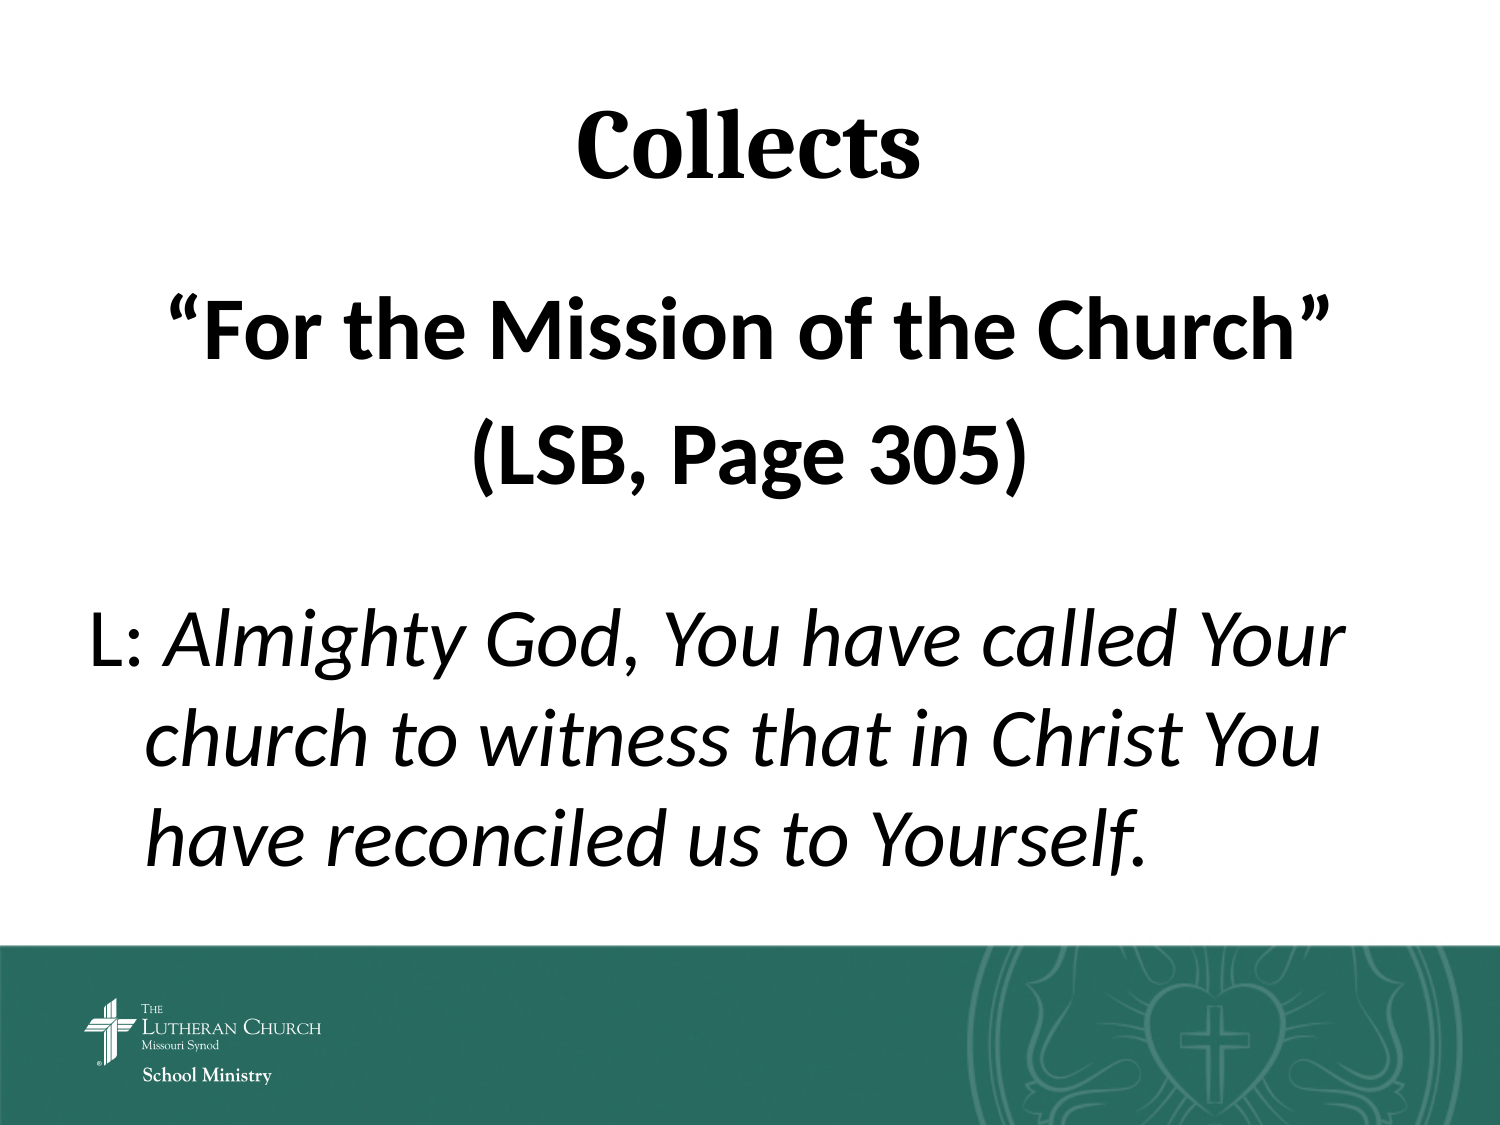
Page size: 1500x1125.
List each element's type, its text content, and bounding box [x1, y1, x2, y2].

picture [0, 0, 1500, 1125]
list “For the Mission of the Church” (LSB, Page 305) L: Almighty God, You have called Your church to witness that in Christ You have reconciled us to Yourself. [73, 262, 1428, 975]
title Collects [73, 45, 1428, 233]
